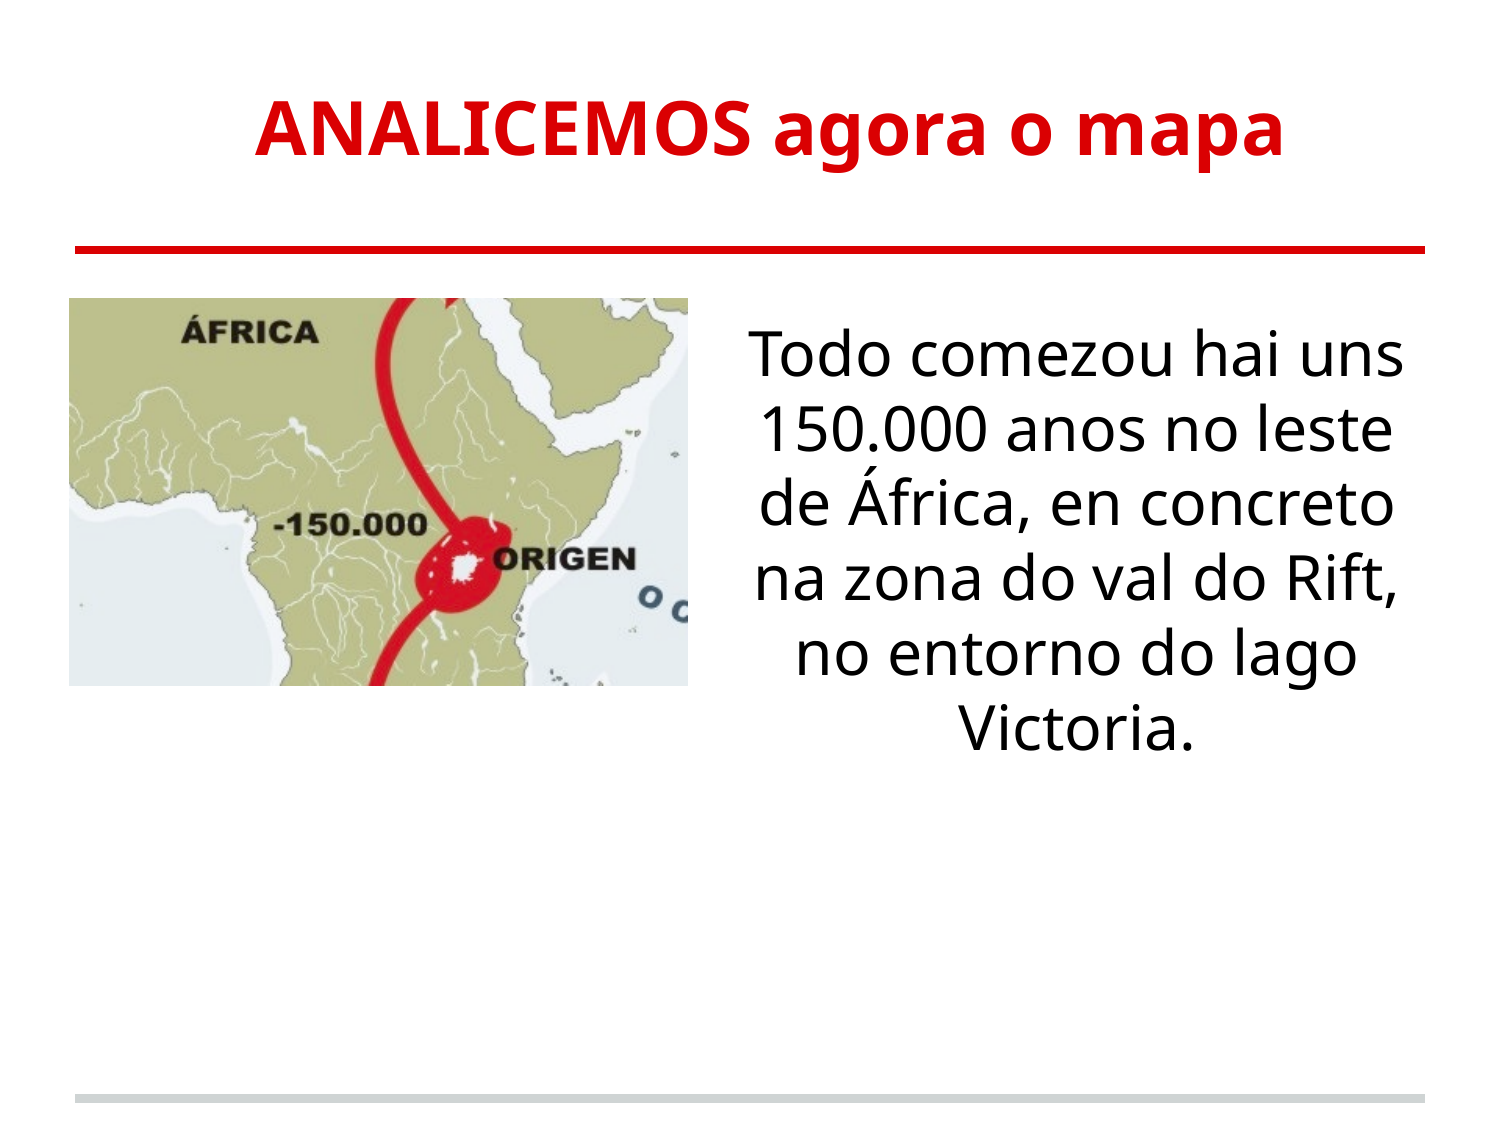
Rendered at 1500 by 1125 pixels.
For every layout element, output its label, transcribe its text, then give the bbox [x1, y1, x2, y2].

text_box Todo comezou hai uns 150.000 anos no leste de África, en concreto na zona do val do Rift, no entorno do lago Victoria. [708, 298, 1447, 1045]
title ANALICEMOS agora o mapa [0, 46, 1500, 186]
text_box [69, 298, 688, 686]
